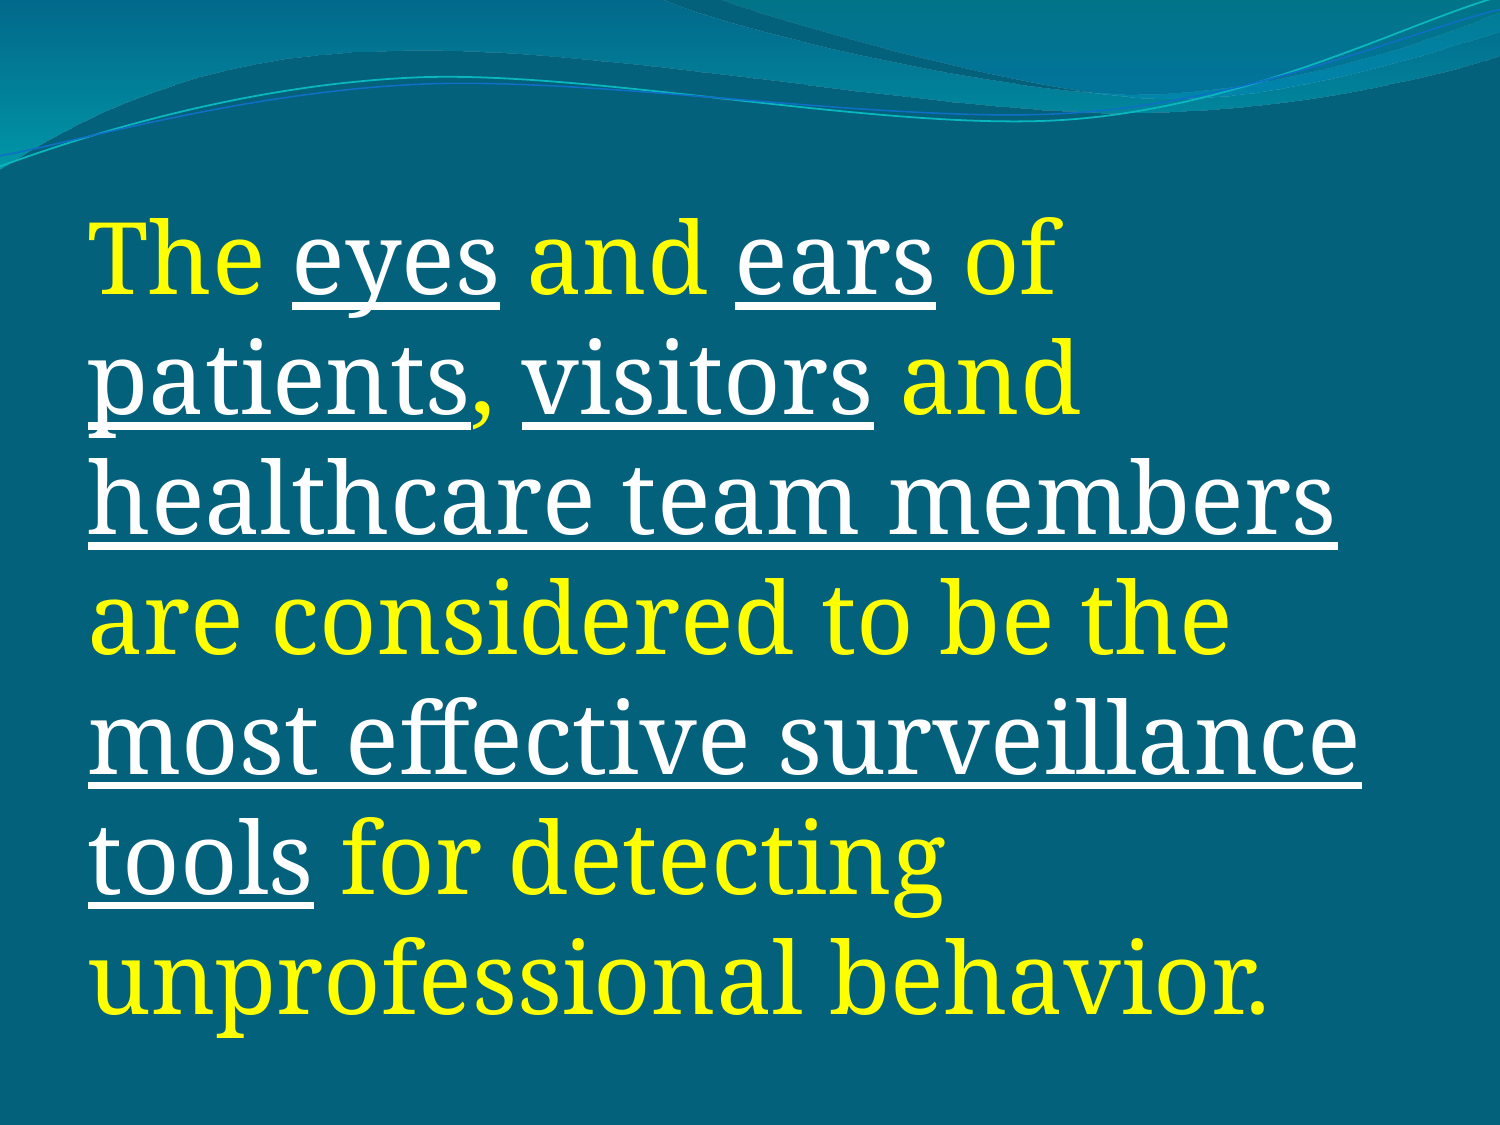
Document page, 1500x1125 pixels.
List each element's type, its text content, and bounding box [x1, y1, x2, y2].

subtitle The eyes and ears of patients, visitors and healthcare team members are considered to be the most effective surveillance tools for detecting unprofessional behavior. [87, 187, 1500, 1125]
